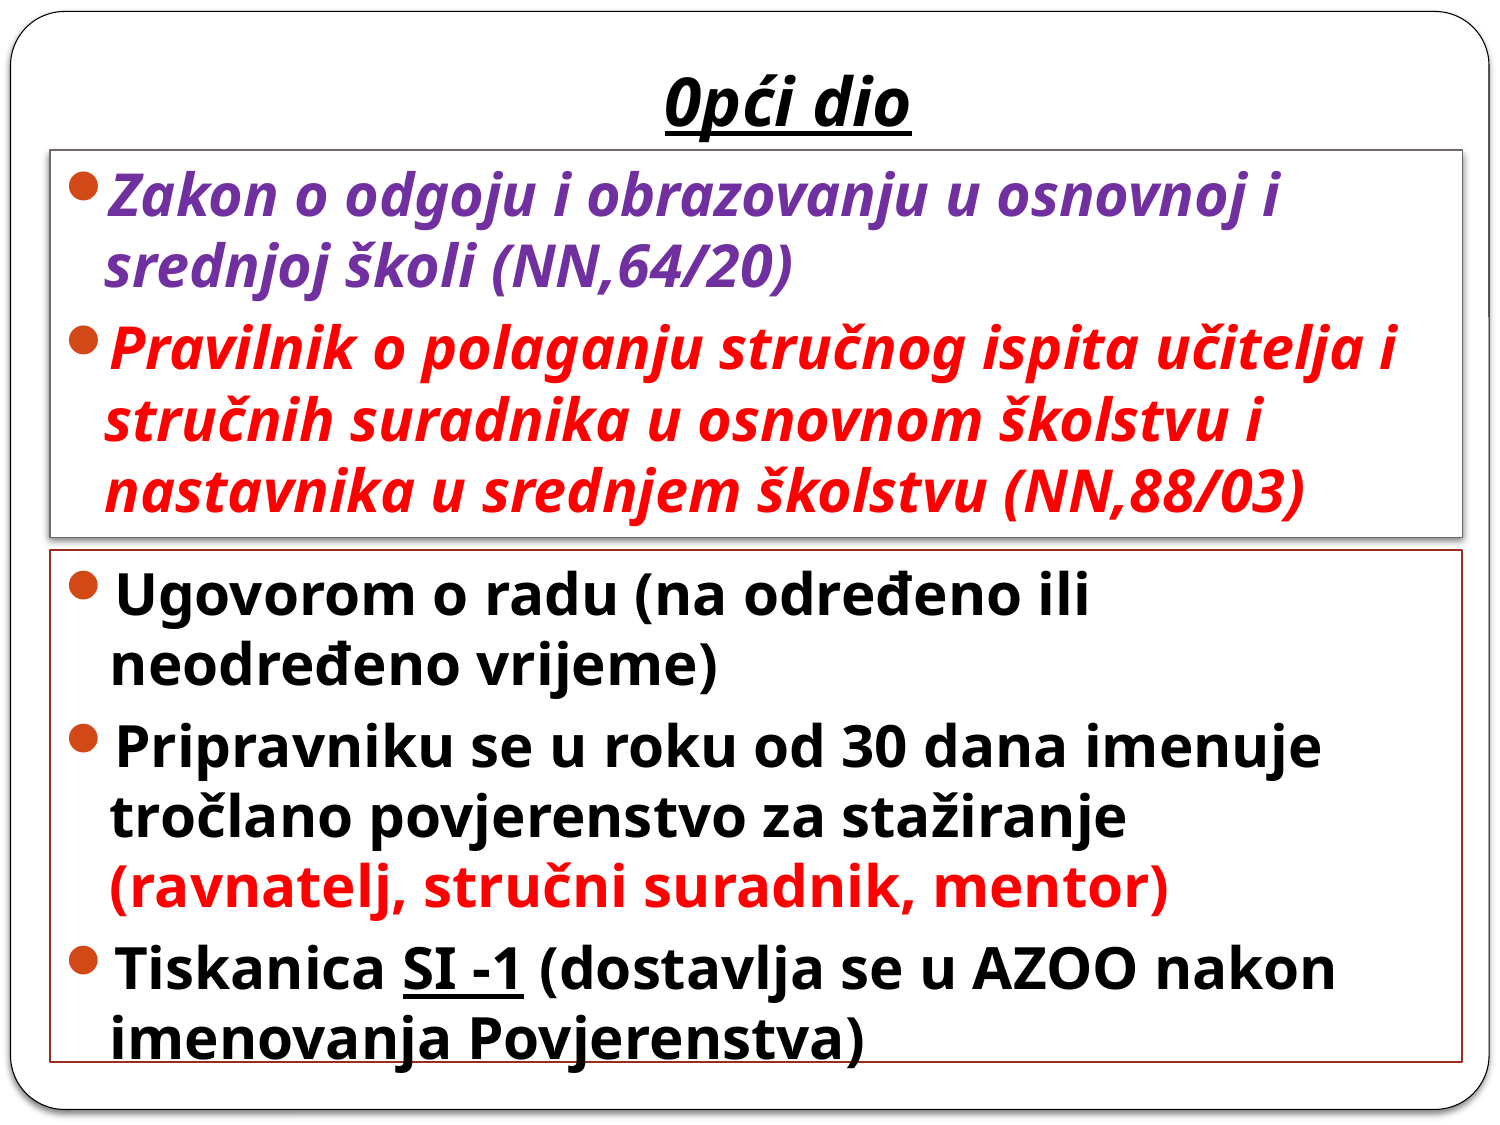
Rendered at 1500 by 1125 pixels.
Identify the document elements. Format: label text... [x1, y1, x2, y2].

text_box Ugovorom o radu (na određeno ili neodređeno vrijeme) Pripravniku se u roku od 30 dana imenuje tročlano povjerenstvo za stažiranje (ravnatelj, stručni suradnik, mentor) Tiskanica SI -1 (dostavlja se u AZOO nakon imenovanja Povjerenstva) [49, 549, 1463, 1063]
list Zakon o odgoju i obrazovanju u osnovnoj i srednjoj školi (NN,64/20) Pravilnik o polaganju stručnog ispita učitelja i stručnih suradnika u osnovnom školstvu i nastavnika u srednjem školstvu (NN,88/03) [49, 149, 1463, 538]
title 0pći dio [650, 50, 950, 148]
